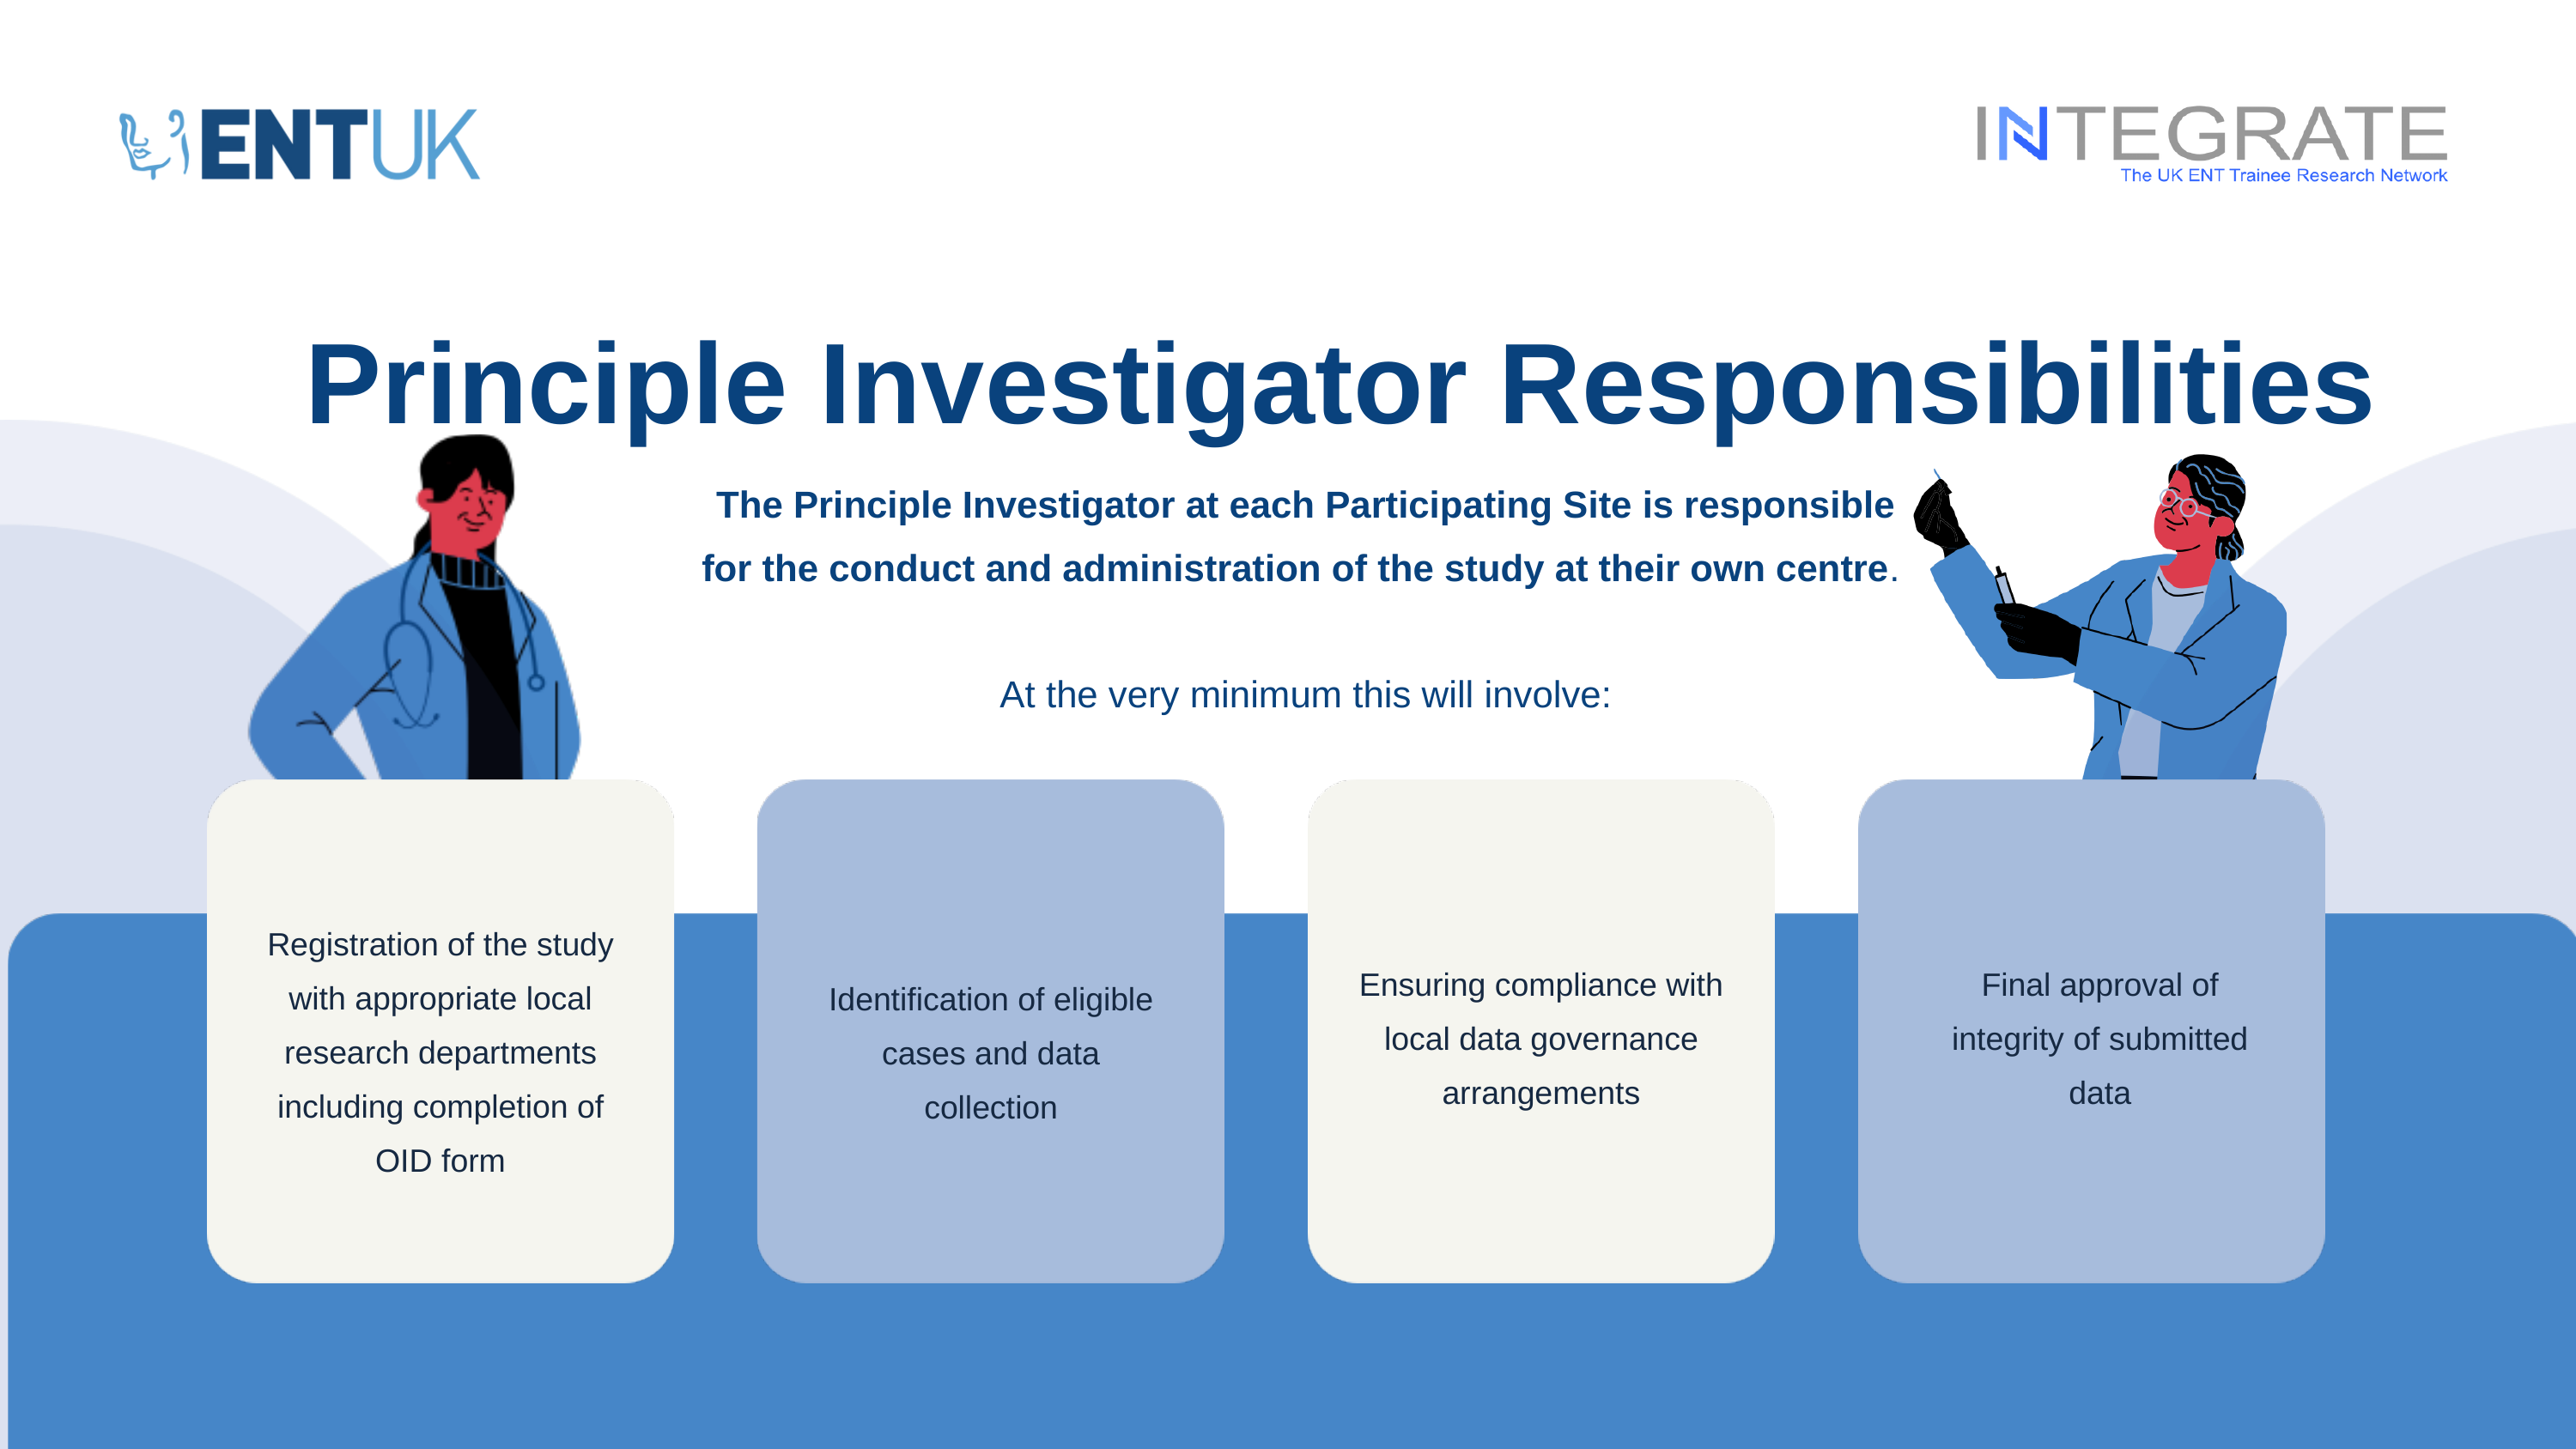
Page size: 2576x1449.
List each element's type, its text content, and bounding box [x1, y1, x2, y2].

text_box [756, 779, 1224, 1283]
text_box Ensuring compliance with local data governance arrangements [1341, 948, 1741, 1273]
text_box [1913, 452, 2062, 779]
text_box The Principle Investigator at each Participating Site is responsible for the conduct and administration of the study at their own centre. At the very minimum this will involve: [688, 463, 1924, 716]
text_box [8, 913, 2576, 1449]
text_box [1308, 779, 1775, 1283]
text_box Principle Investigator Responsibilities [156, 282, 2527, 447]
text_box [207, 779, 675, 1283]
text_box [1858, 779, 2325, 1283]
text_box [2062, 420, 2576, 913]
text_box Final approval of integrity of submitted data [1923, 948, 2276, 1111]
text_box Identification of eligible cases and data collection [815, 962, 1167, 1125]
text_box [0, 420, 582, 1449]
text_box Registration of the study with appropriate local research departments including completion of OID form [264, 908, 617, 1395]
text_box [88, 92, 511, 198]
text_box [1929, 89, 2495, 198]
